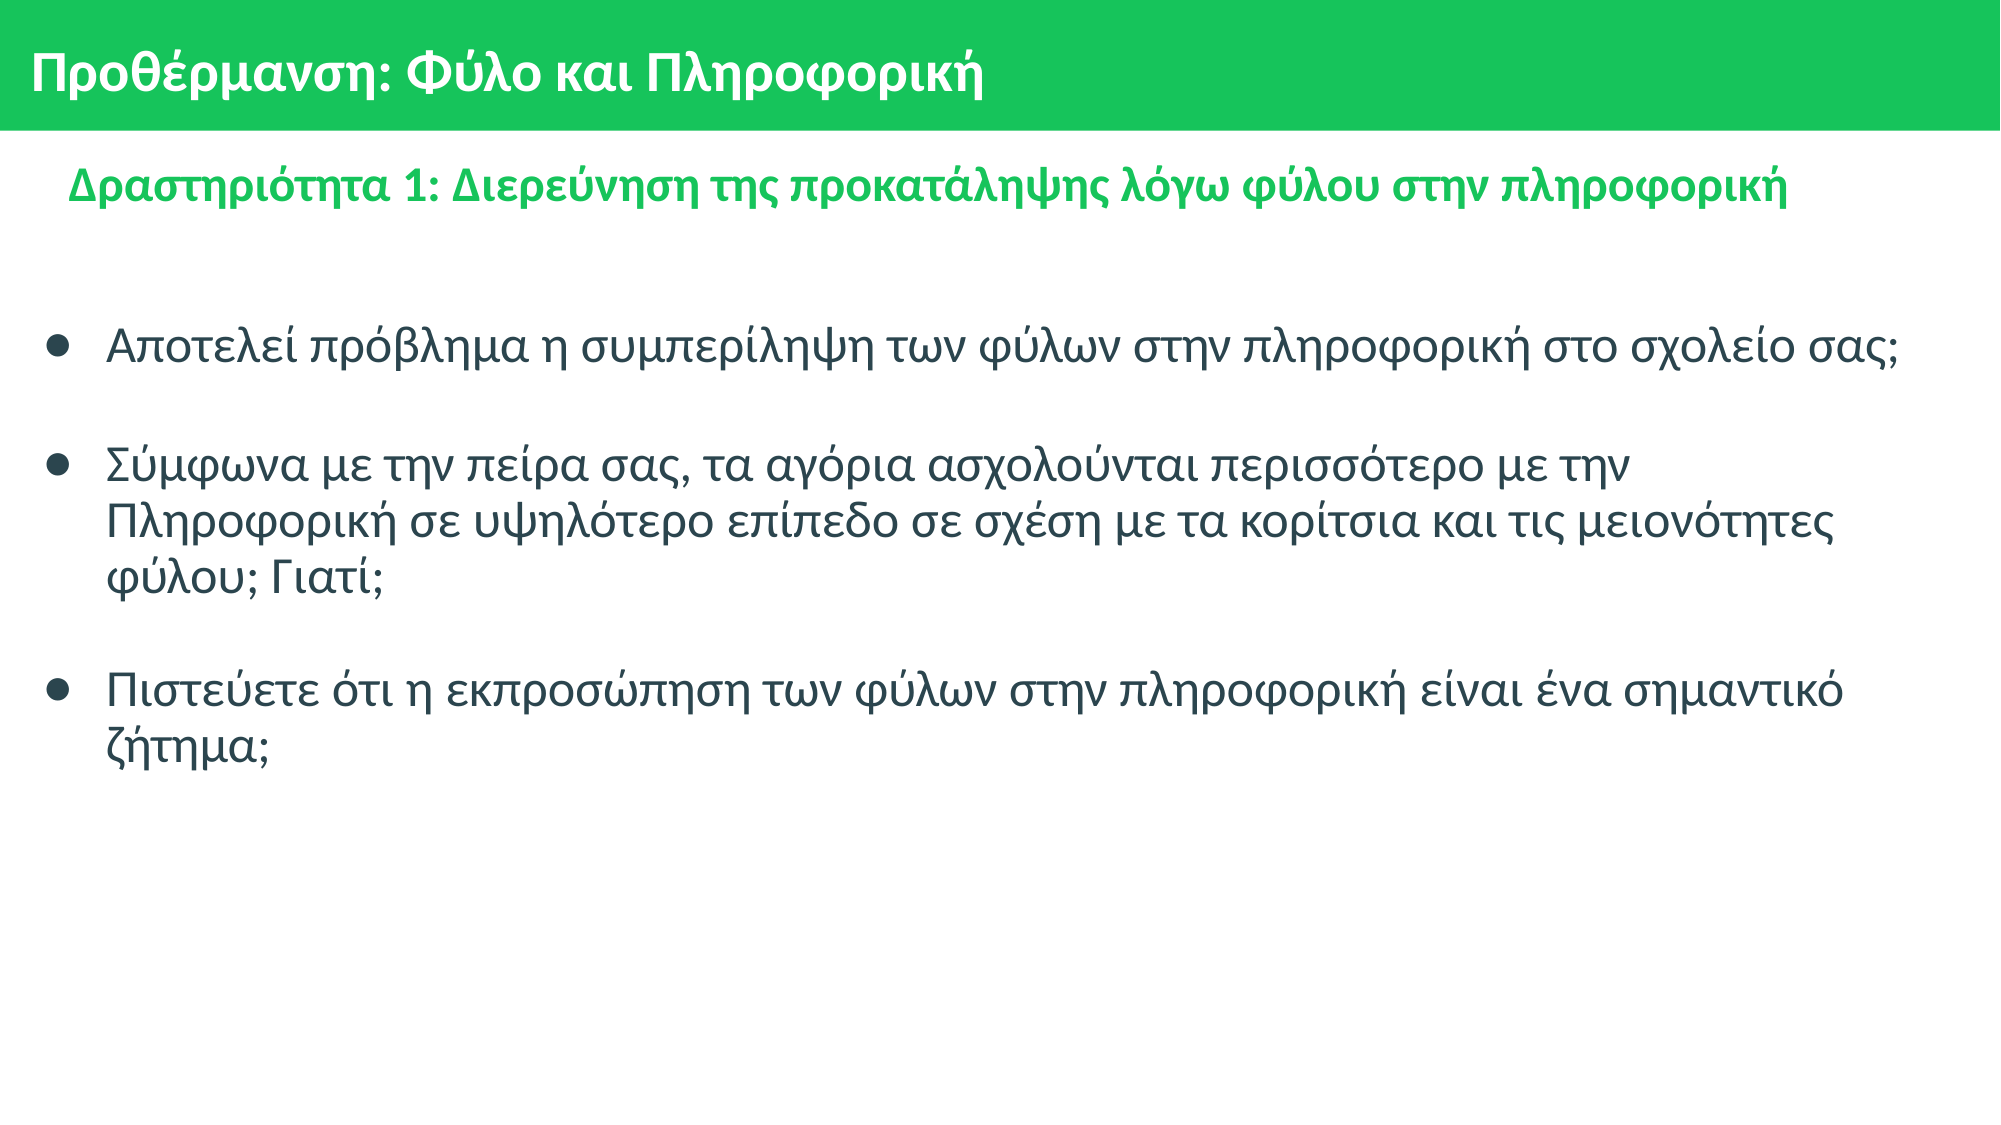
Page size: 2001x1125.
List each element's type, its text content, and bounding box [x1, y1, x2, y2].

list Αποτελεί πρόβλημα η συμπερίληψη των φύλων στην πληροφορική στο σχολείο σας; Σύμφωνα με την πείρα σας, τα αγόρια ασχολούνται περισσότερο με την Πληροφορική σε υψηλότερο επίπεδο σε σχέση με τα κορίτσια και τις μειονότητες φύλου; Γιατί; Πιστεύετε ότι η εκπροσώπηση των φύλων στην πληροφορική είναι ένα σημαντικό ζήτημα; [16, 310, 1935, 1112]
title Προθέρμανση: Φύλο και Πληροφορική [16, 13, 1976, 131]
list Δραστηριότητα 1: Διερεύνηση της προκατάληψης λόγω φύλου στην πληροφορική [16, 140, 1976, 231]
